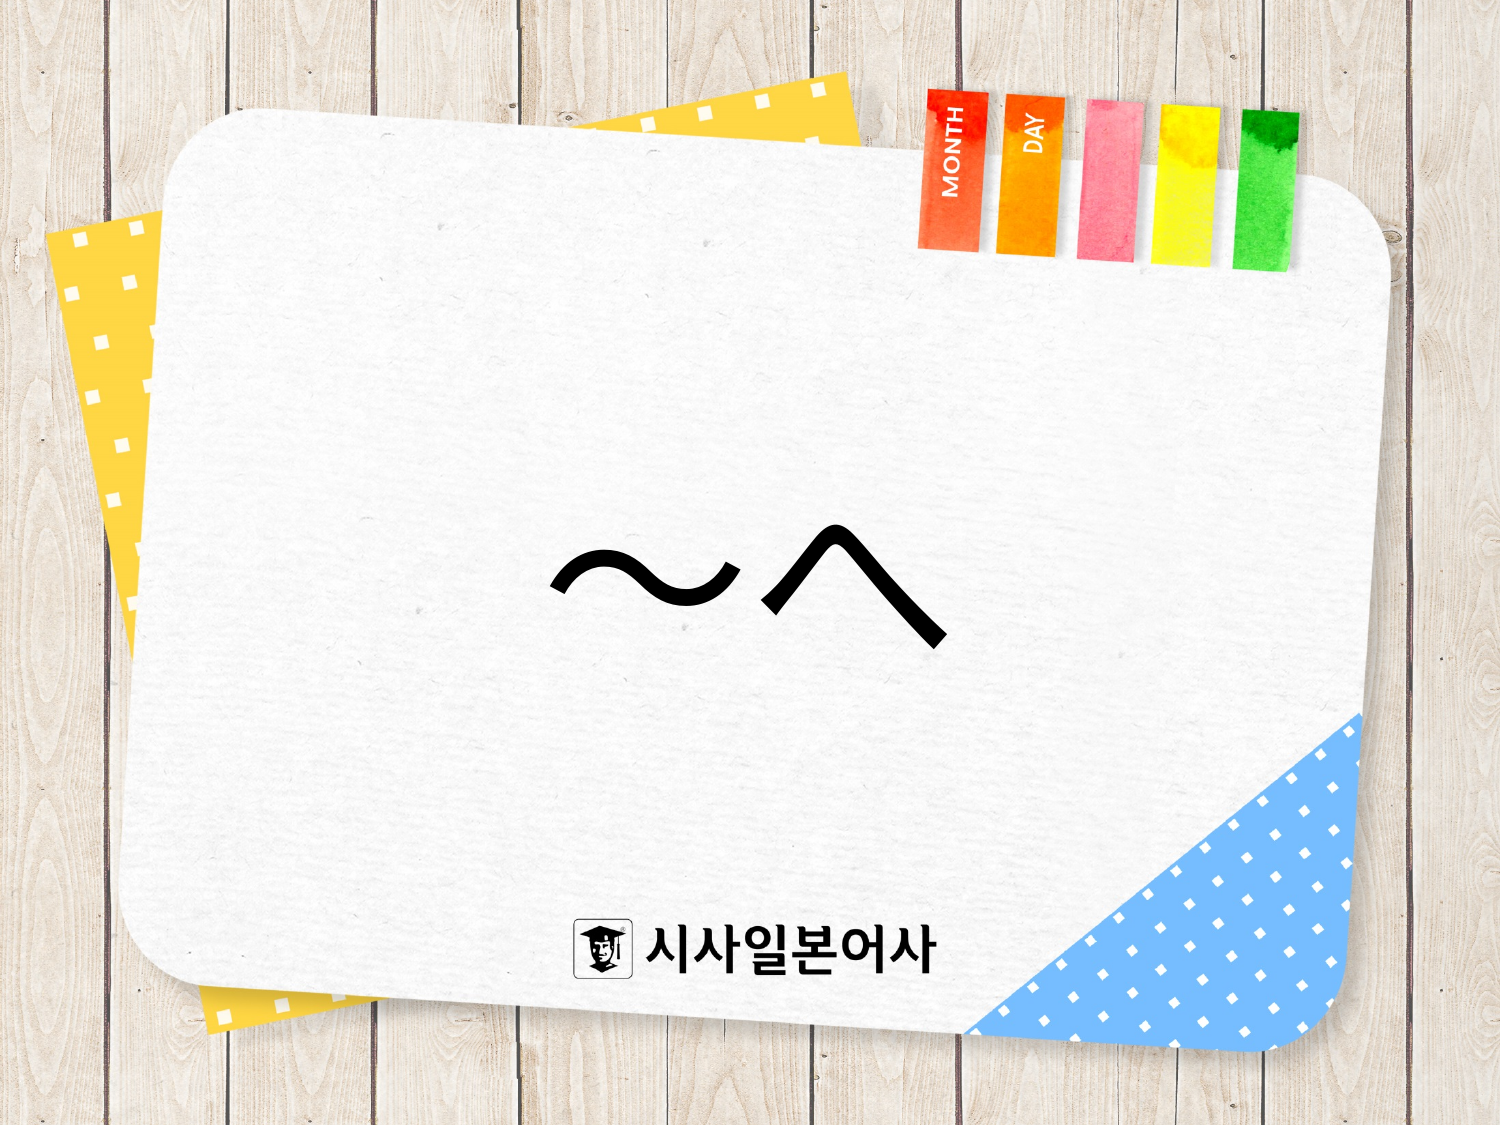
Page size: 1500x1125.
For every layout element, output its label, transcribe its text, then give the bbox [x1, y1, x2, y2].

title ～へ [75, 338, 1425, 811]
picture [0, 0, 1500, 1125]
